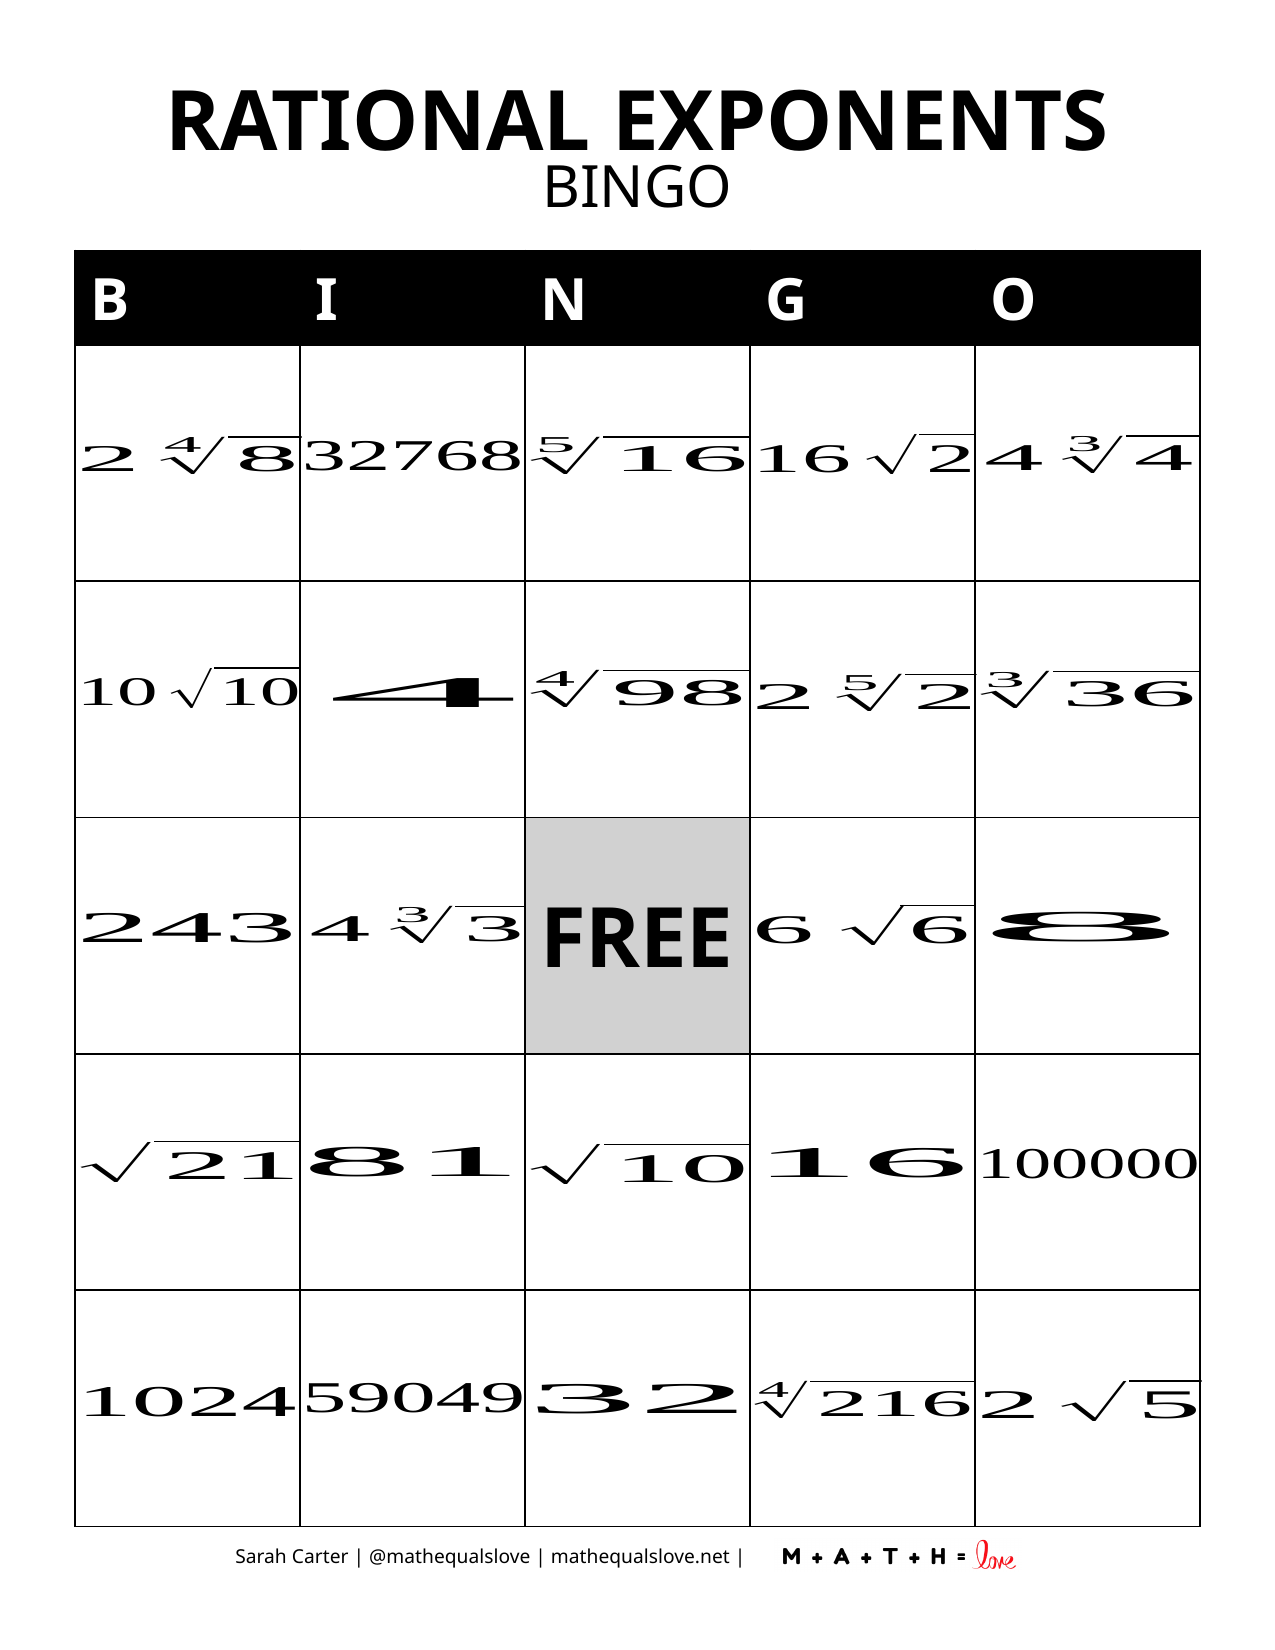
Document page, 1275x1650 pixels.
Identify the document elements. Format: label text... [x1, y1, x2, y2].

table_cell [76, 582, 299, 817]
table_cell [301, 346, 524, 580]
table_header N [526, 251, 749, 344]
table_cell [751, 346, 974, 580]
text_box BINGO [74, 175, 1200, 226]
table_cell [76, 1055, 299, 1289]
table_cell FREE [526, 818, 749, 1053]
table_cell [976, 818, 1199, 1053]
table_header I [301, 251, 524, 344]
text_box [220, 1535, 1055, 1576]
table_cell [526, 1291, 749, 1526]
table_cell [301, 818, 524, 1053]
table_header O [976, 251, 1199, 344]
table_cell [301, 1055, 524, 1289]
table_cell [526, 582, 749, 817]
table_cell [751, 1055, 974, 1289]
table_cell [976, 346, 1199, 580]
table_cell [976, 1055, 1199, 1289]
table_cell [751, 818, 974, 1053]
table_cell [76, 1291, 299, 1526]
table_cell [526, 1055, 749, 1289]
table_cell [526, 346, 749, 580]
table_header G [751, 251, 974, 344]
table_cell [751, 1291, 974, 1526]
table_cell [301, 1291, 524, 1526]
table_cell [76, 346, 299, 580]
text_box RATIONAL EXPONENTS [74, 59, 1200, 175]
table_cell [976, 582, 1199, 817]
table_cell [301, 582, 524, 817]
table_cell [76, 818, 299, 1053]
table_cell [976, 1291, 1199, 1526]
table_cell [751, 582, 974, 817]
table_header B [76, 251, 299, 344]
